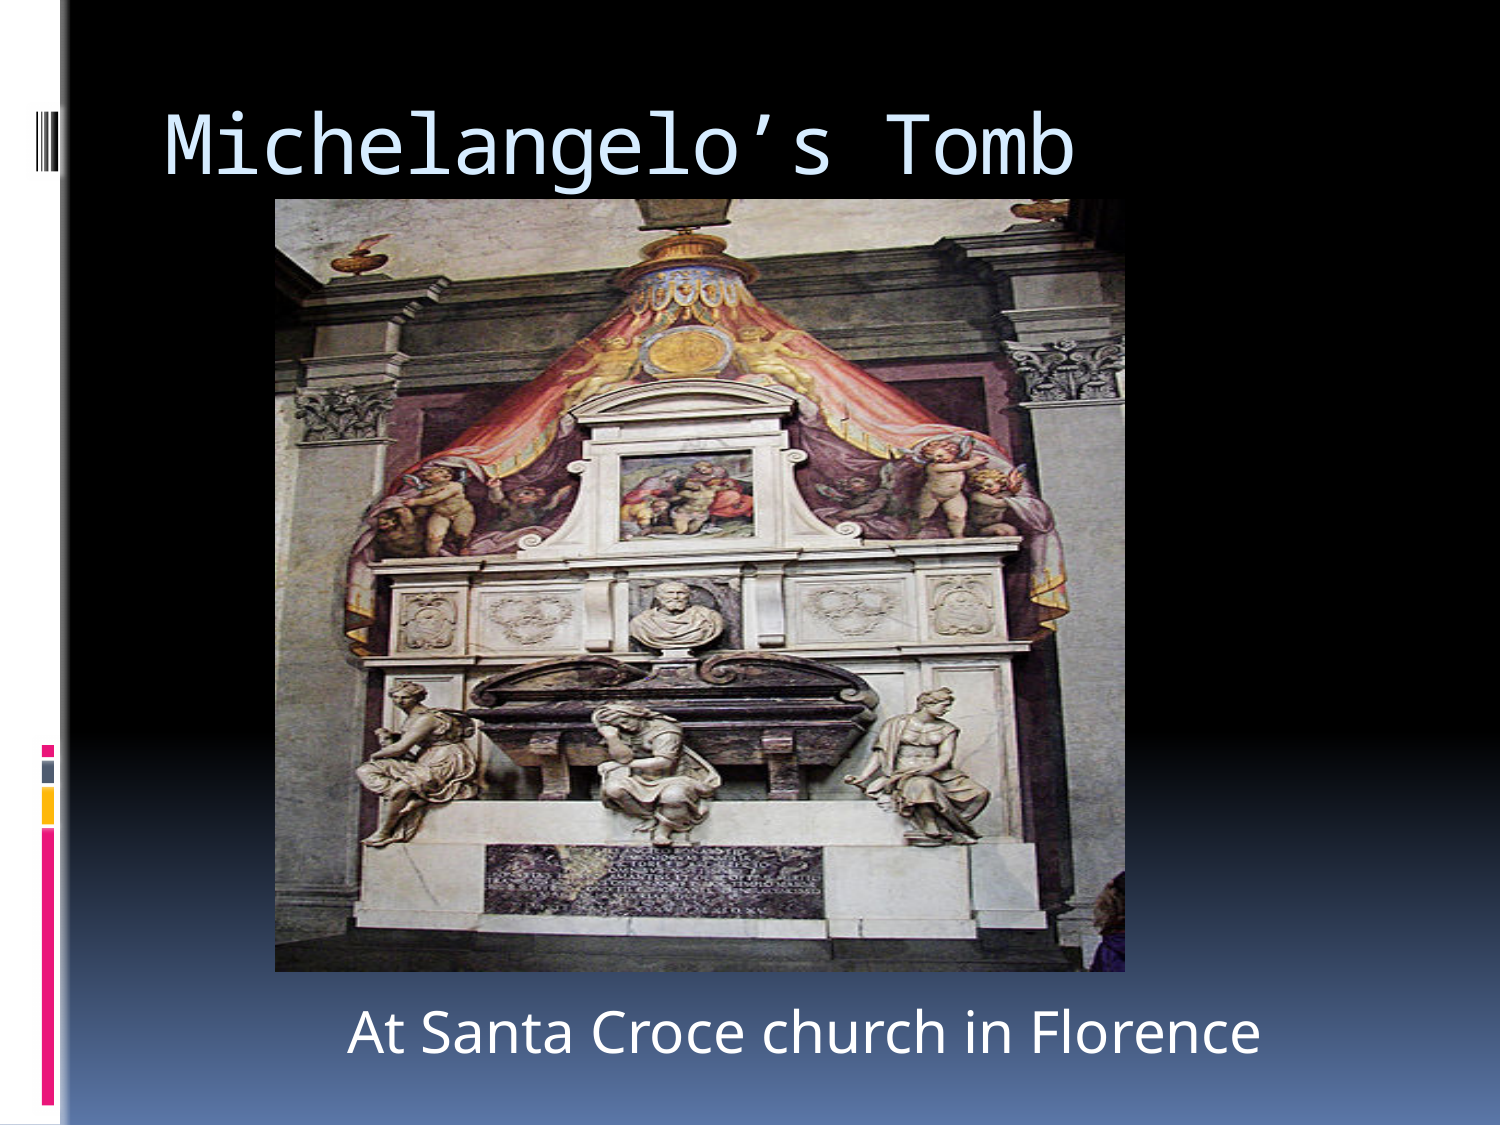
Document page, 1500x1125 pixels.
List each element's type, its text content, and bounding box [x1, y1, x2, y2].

text_box At Santa Croce church in Florence [332, 987, 1324, 1073]
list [274, 199, 1126, 973]
title Michelangelo’s Tomb [150, 83, 1425, 234]
